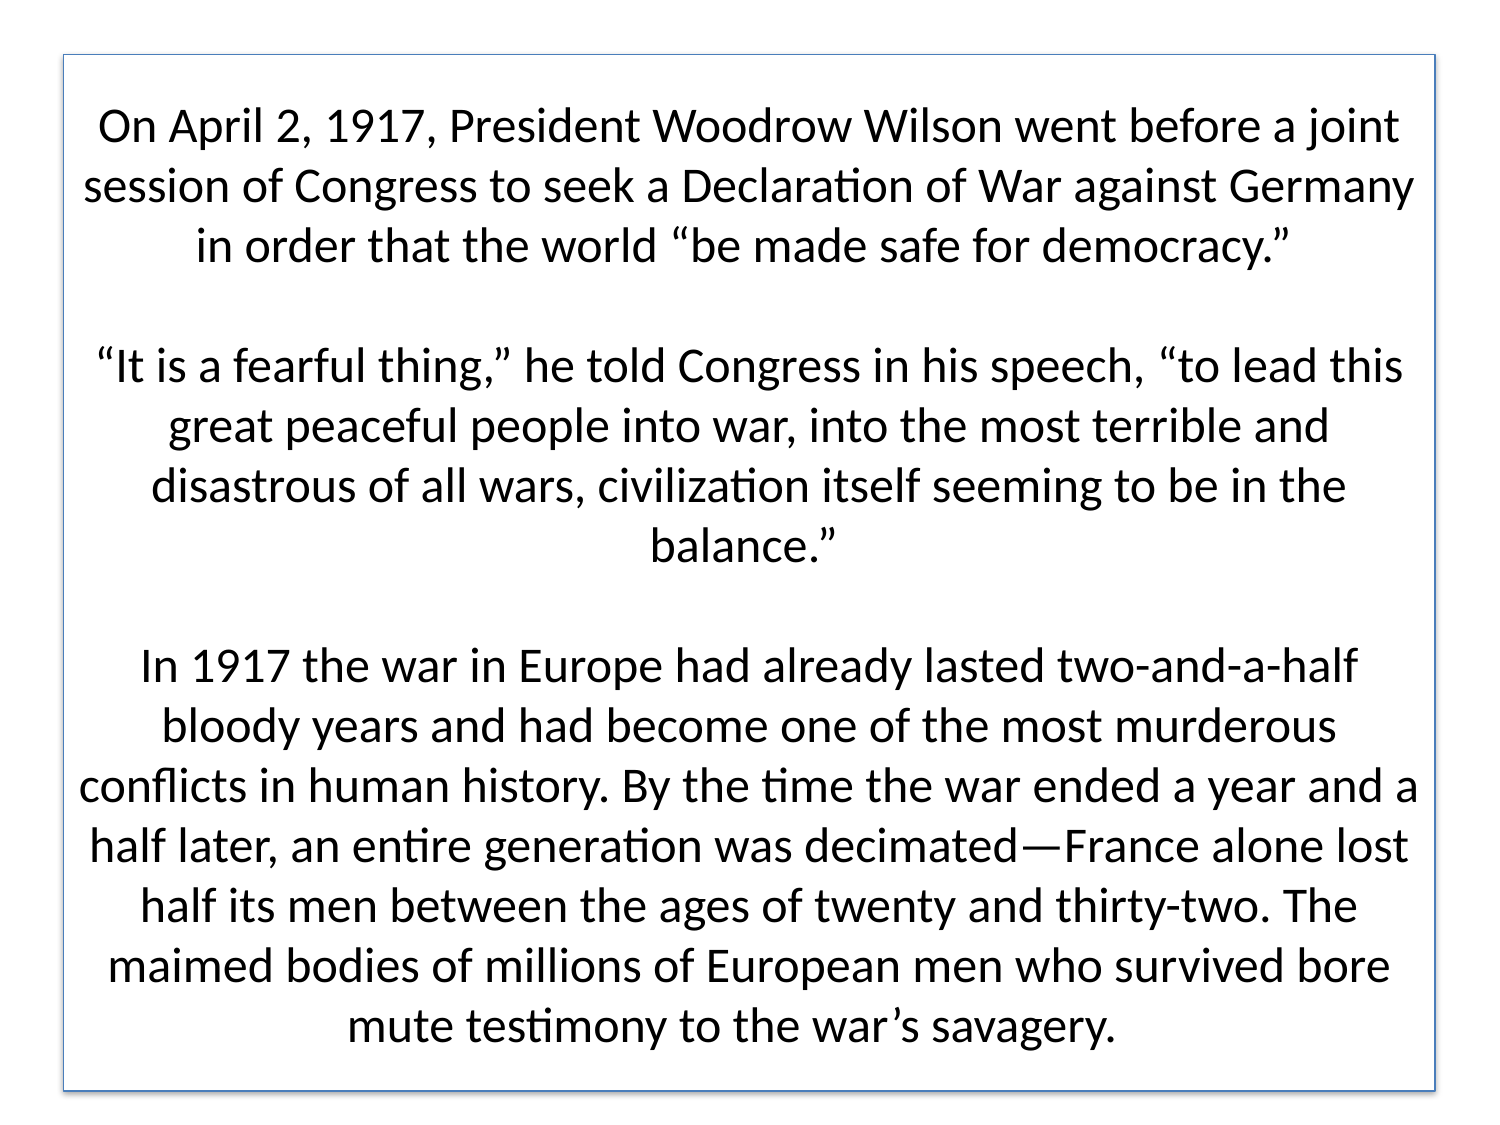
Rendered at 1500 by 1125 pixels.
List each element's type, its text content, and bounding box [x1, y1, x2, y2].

text_box On April 2, 1917, President Woodrow Wilson went before a joint session of Congress to seek a Declaration of War against Germany in order that the world “be made safe for democracy.” “It is a fearful thing,” he told Congress in his speech, “to lead this great peaceful people into war, into the most terrible and disastrous of all wars, civilization itself seeming to be in the balance.” In 1917 the war in Europe had already lasted two-and-a-half bloody years and had become one of the most murderous conflicts in human history. By the time the war ended a year and a half later, an entire generation was decimated—France alone lost half its men between the ages of twenty and thirty-two. The maimed bodies of millions of European men who survived bore mute testimony to the war’s savagery.… [63, 54, 1436, 1092]
